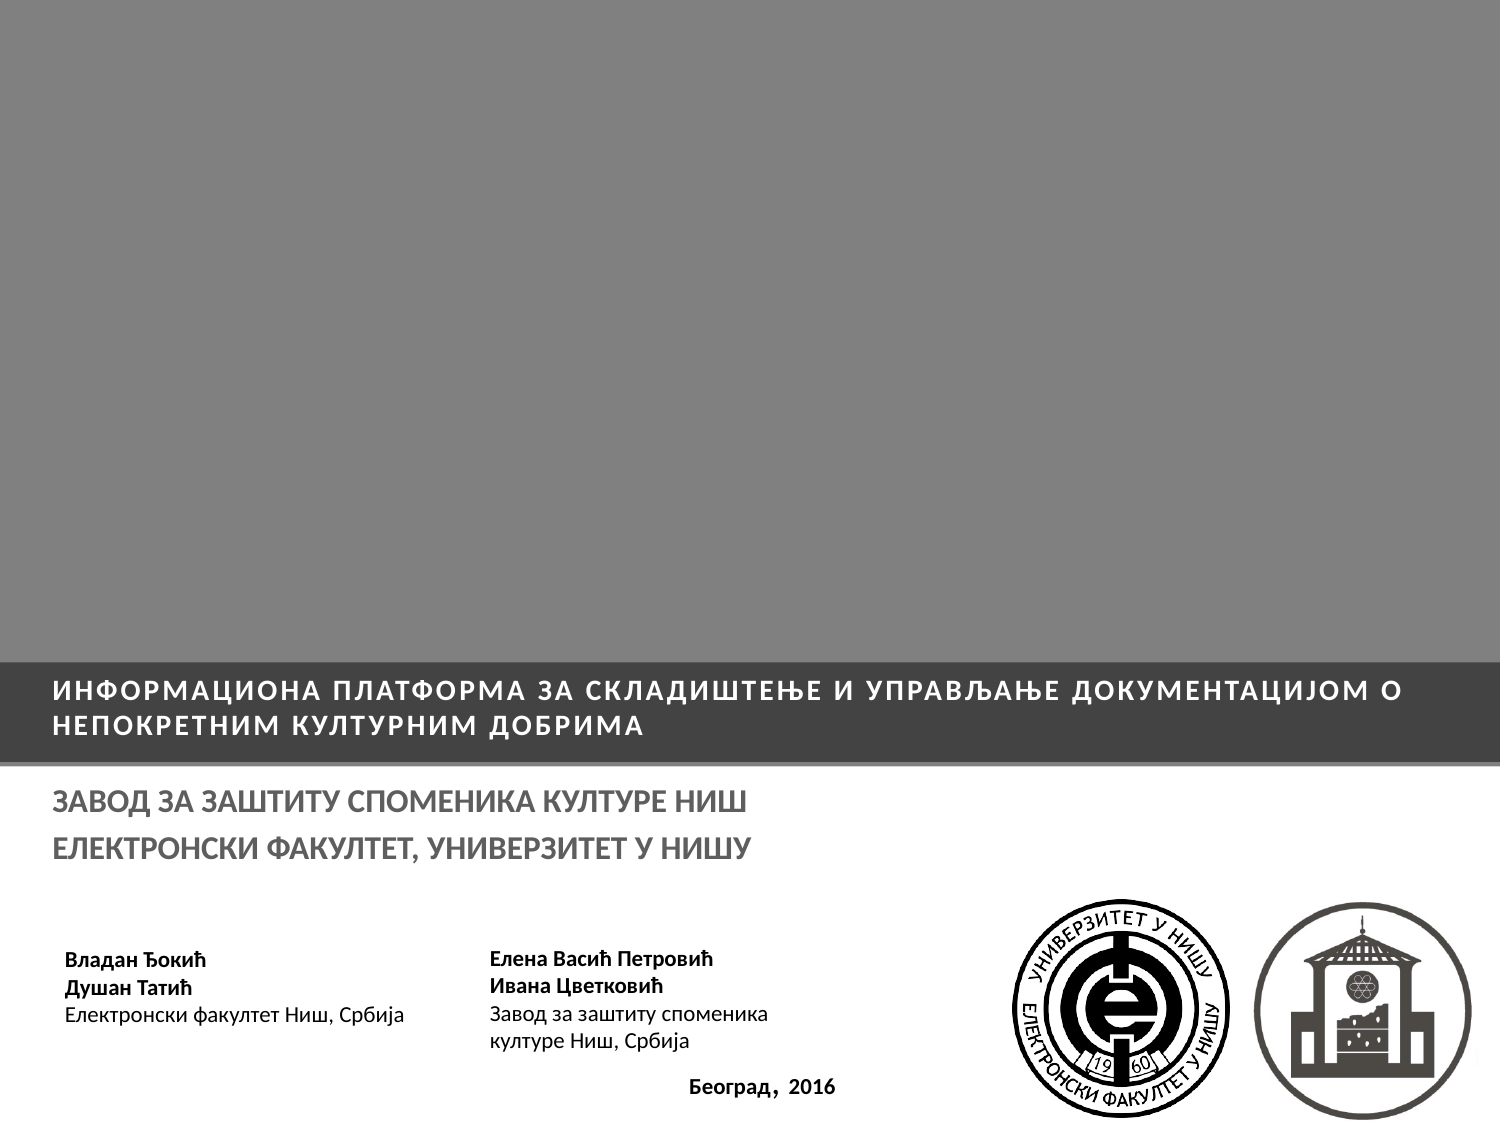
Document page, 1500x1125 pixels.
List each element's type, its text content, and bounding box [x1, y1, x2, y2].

text_box Београд, 2016 [562, 1049, 963, 1110]
subtitle ЗАВОД ЗА ЗАШТИТУ СПОМЕНИКА КУЛТУРЕ НИШ ЕЛЕКТРОНСКИ ФАКУЛТЕТ, УНИВЕРЗИТЕТ У НИШУ [37, 772, 1175, 863]
text_box Елена Васић Петровић Ивана Цветковић Завод за заштиту споменика културе Ниш, Србијa [474, 936, 813, 1061]
title ИНФОРМАЦИОНА ПЛАТФОРМА ЗА СКЛАДИШТЕЊЕ И УПРАВЉАЊЕ ДОКУМЕНТАЦИЈОМ О НЕПОКРЕТНИМ КУЛТУРНИМ ДОБРИМА [37, 662, 1425, 750]
picture [1012, 899, 1231, 1118]
picture [1249, 887, 1476, 1123]
text_box Владан Ђокић Душан Татић Електронски факултет Ниш, Србија [50, 937, 474, 1035]
